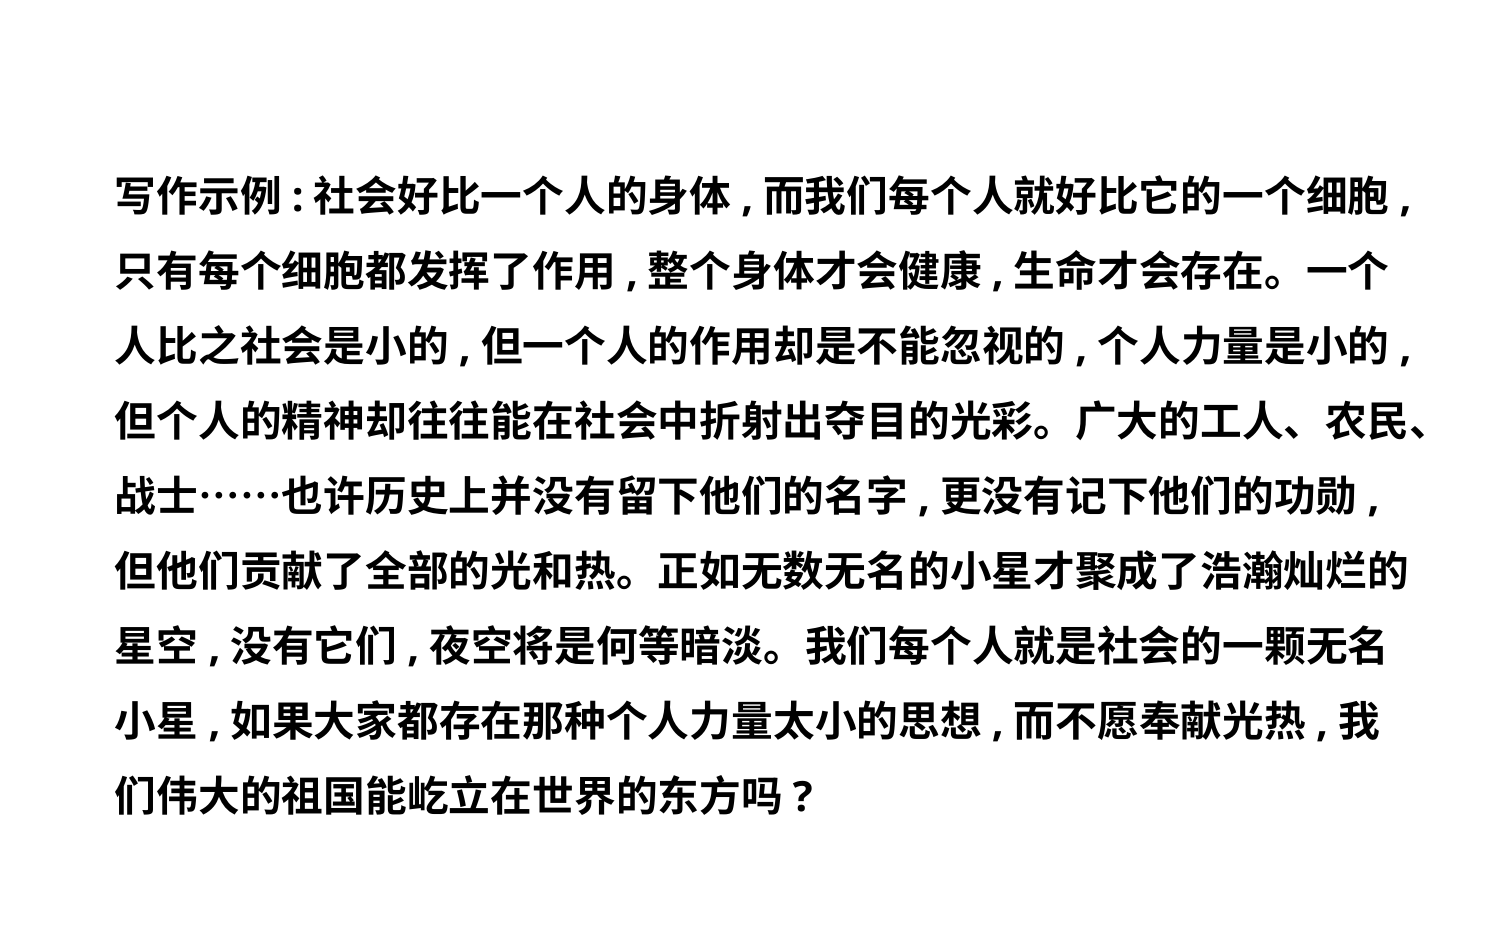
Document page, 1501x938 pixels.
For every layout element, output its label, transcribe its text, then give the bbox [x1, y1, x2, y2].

text_box 写作示例:社会好比一个人的身体,而我们每个人就好比它的一个细胞,只有每个细胞都发挥了作用,整个身体才会健康,生命才会存在。一个人比之社会是小的,但一个人的作用却是不能忽视的,个人力量是小的,但个人的精神却往往能在社会中折射出夺目的光彩。广大的工人、农民、战士……也许历史上并没有留下他们的名字,更没有记下他们的功勋,但他们贡献了全部的光和热。正如无数无名的小星才聚成了浩瀚灿烂的星空,没有它们,夜空将是何等暗淡。我们每个人就是社会的一颗无名小星,如果大家都存在那种个人力量太小的思想,而不愿奉献光热,我们伟大的祖国能屹立在世界的东方吗? [100, 137, 1436, 828]
